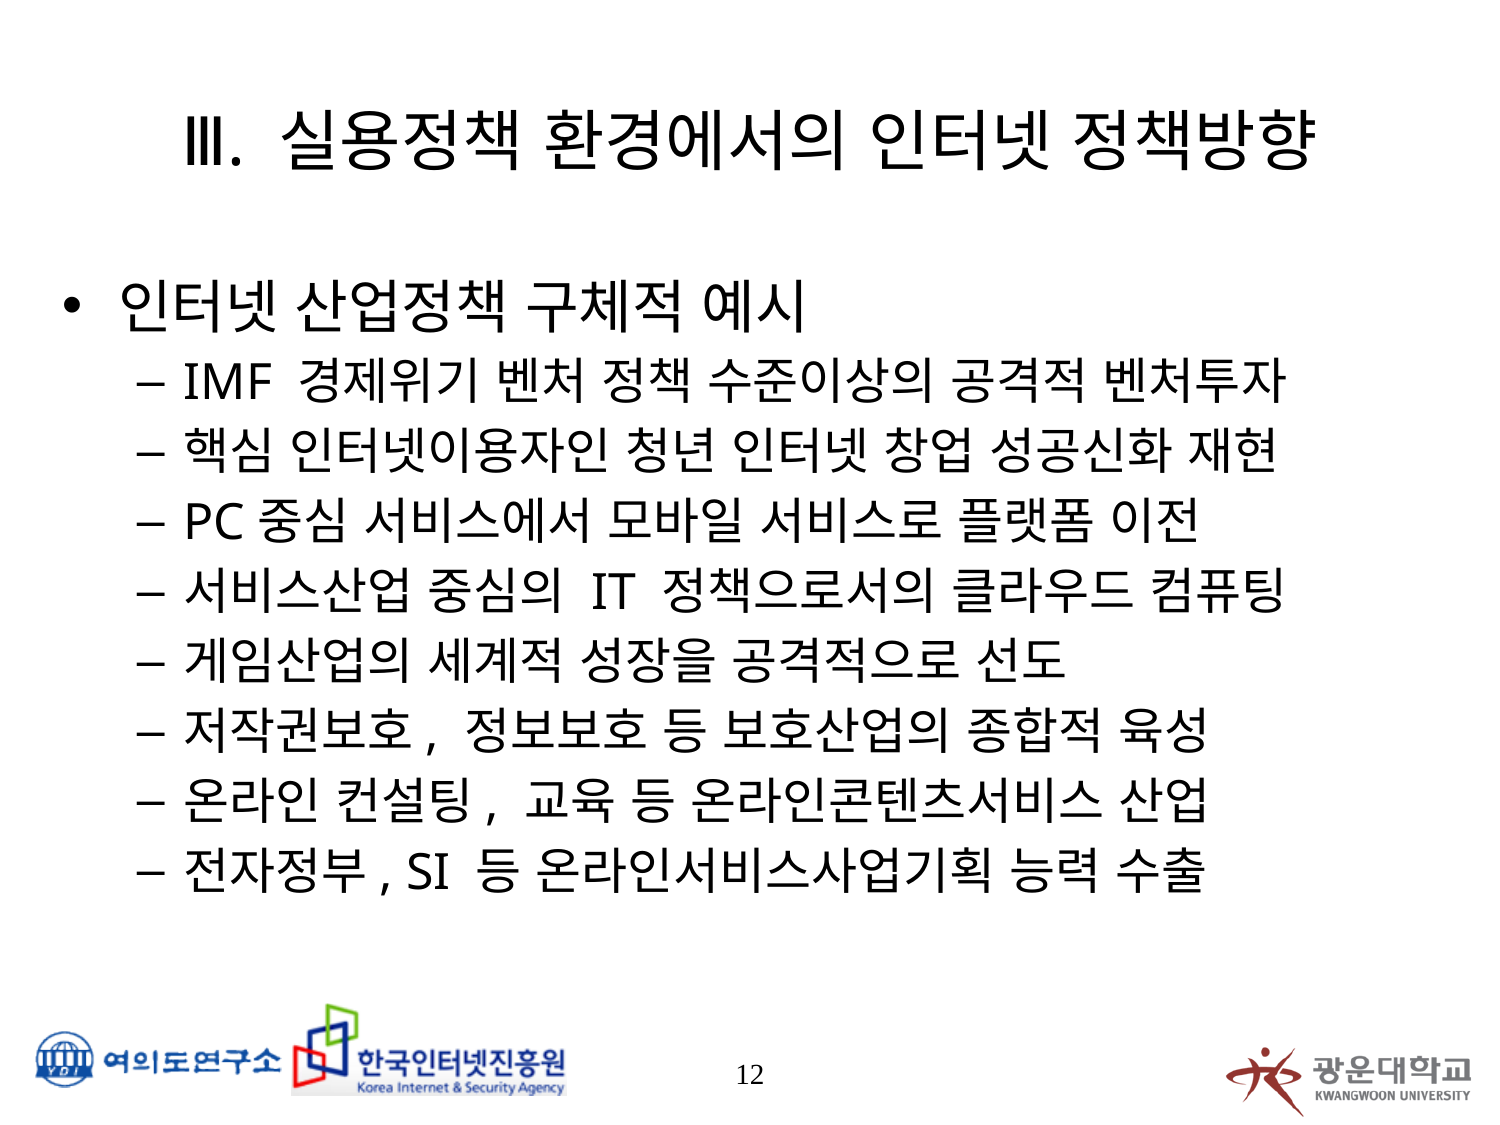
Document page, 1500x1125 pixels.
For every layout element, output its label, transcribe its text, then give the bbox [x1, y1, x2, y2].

picture [34, 1031, 283, 1088]
footer 12 [568, 1042, 988, 1103]
picture [291, 1003, 567, 1096]
picture [1218, 1042, 1485, 1125]
title Ⅲ. 실용정책 환경에서의 인터넷 정책방향 [75, 45, 1425, 233]
list 인터넷 산업정책 구체적 예시 IMF 경제위기 벤처 정책 수준이상의 공격적 벤처투자 핵심 인터넷이용자인 청년 인터넷 창업 성공신화 재현 PC중심 서비스에서 모바일 서비스로 플랫폼 이전 서비스산업 중심의 IT 정책으로서의 클라우드 컴퓨팅 게임산업의 세계적 성장을 공격적으로 선도 저작권보호, 정보보호 등 보호산업의 종합적 육성 온라인 컨설팅, 교육 등 온라인콘텐츠서비스 산업 전자정부, SI 등 온라인서비스사업기획 능력 수출 [46, 262, 1454, 1005]
